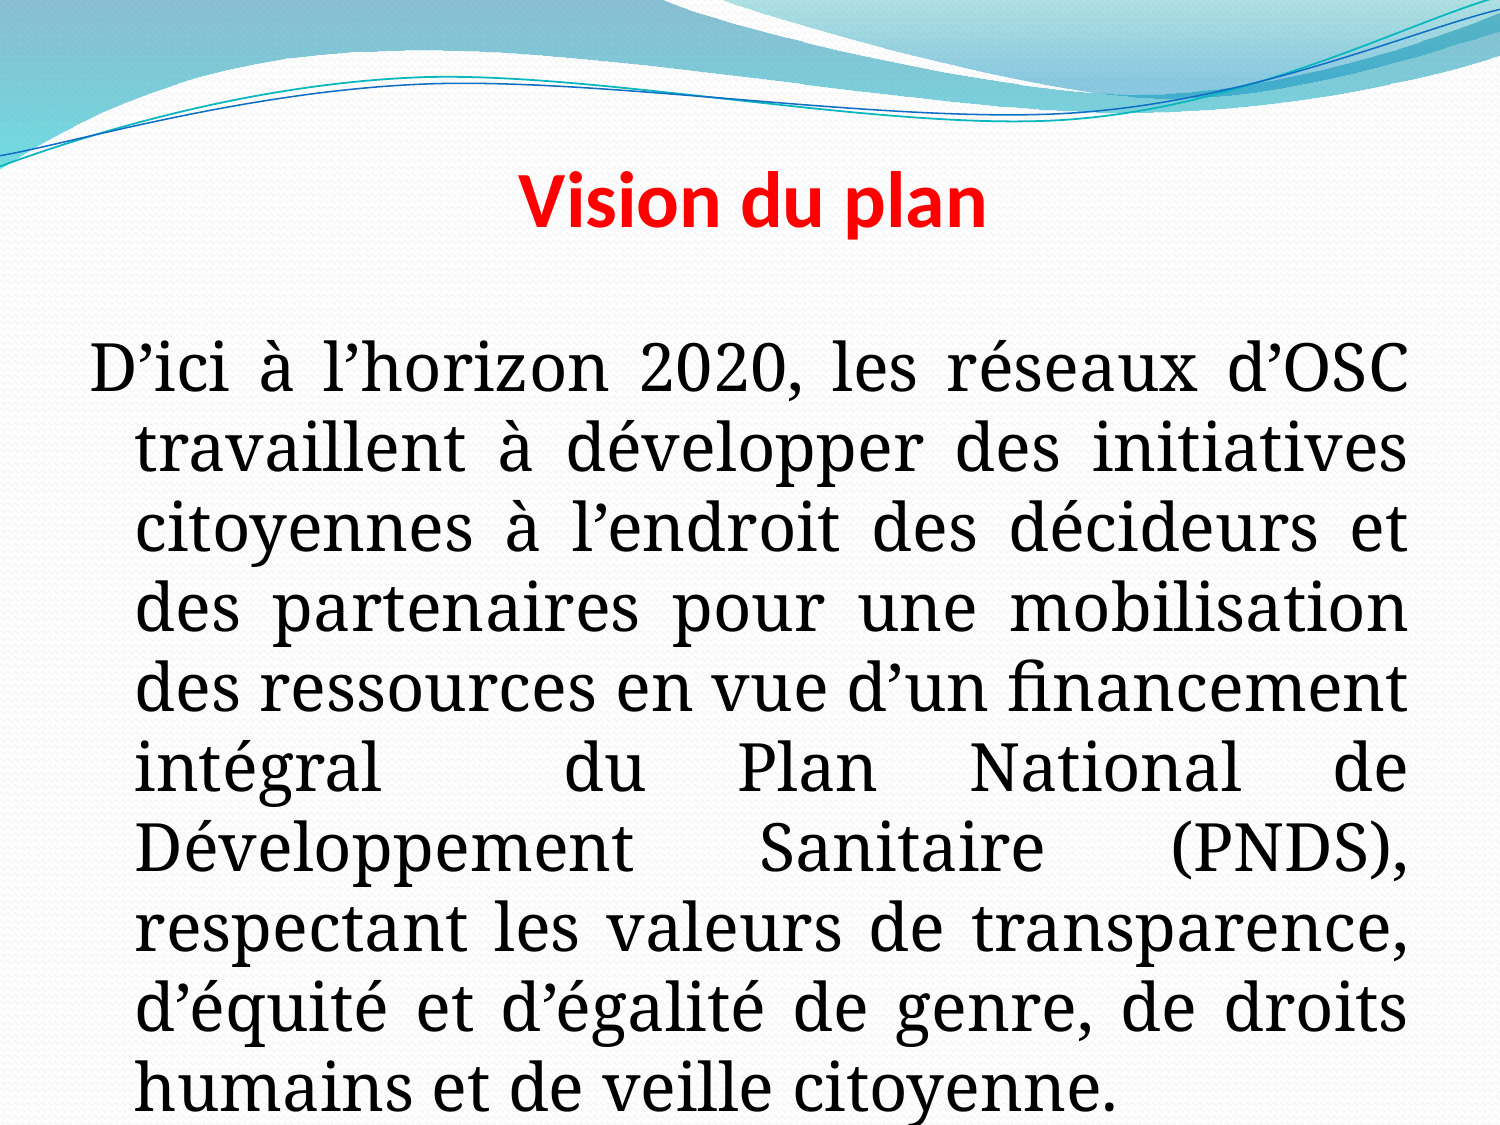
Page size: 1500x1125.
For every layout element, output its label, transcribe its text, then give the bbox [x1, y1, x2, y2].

title Vision du plan [82, 140, 1425, 317]
list D’ici à l’horizon 2020, les réseaux d’OSC travaillent à développer des initiatives citoyennes à l’endroit des décideurs et des partenaires pour une mobilisation des ressources en vue d’un financement intégral du Plan National de Développement Sanitaire (PNDS), respectant les valeurs de transparence, d’équité et d’égalité de genre, de droits humains et de veille citoyenne. [75, 317, 1425, 1038]
